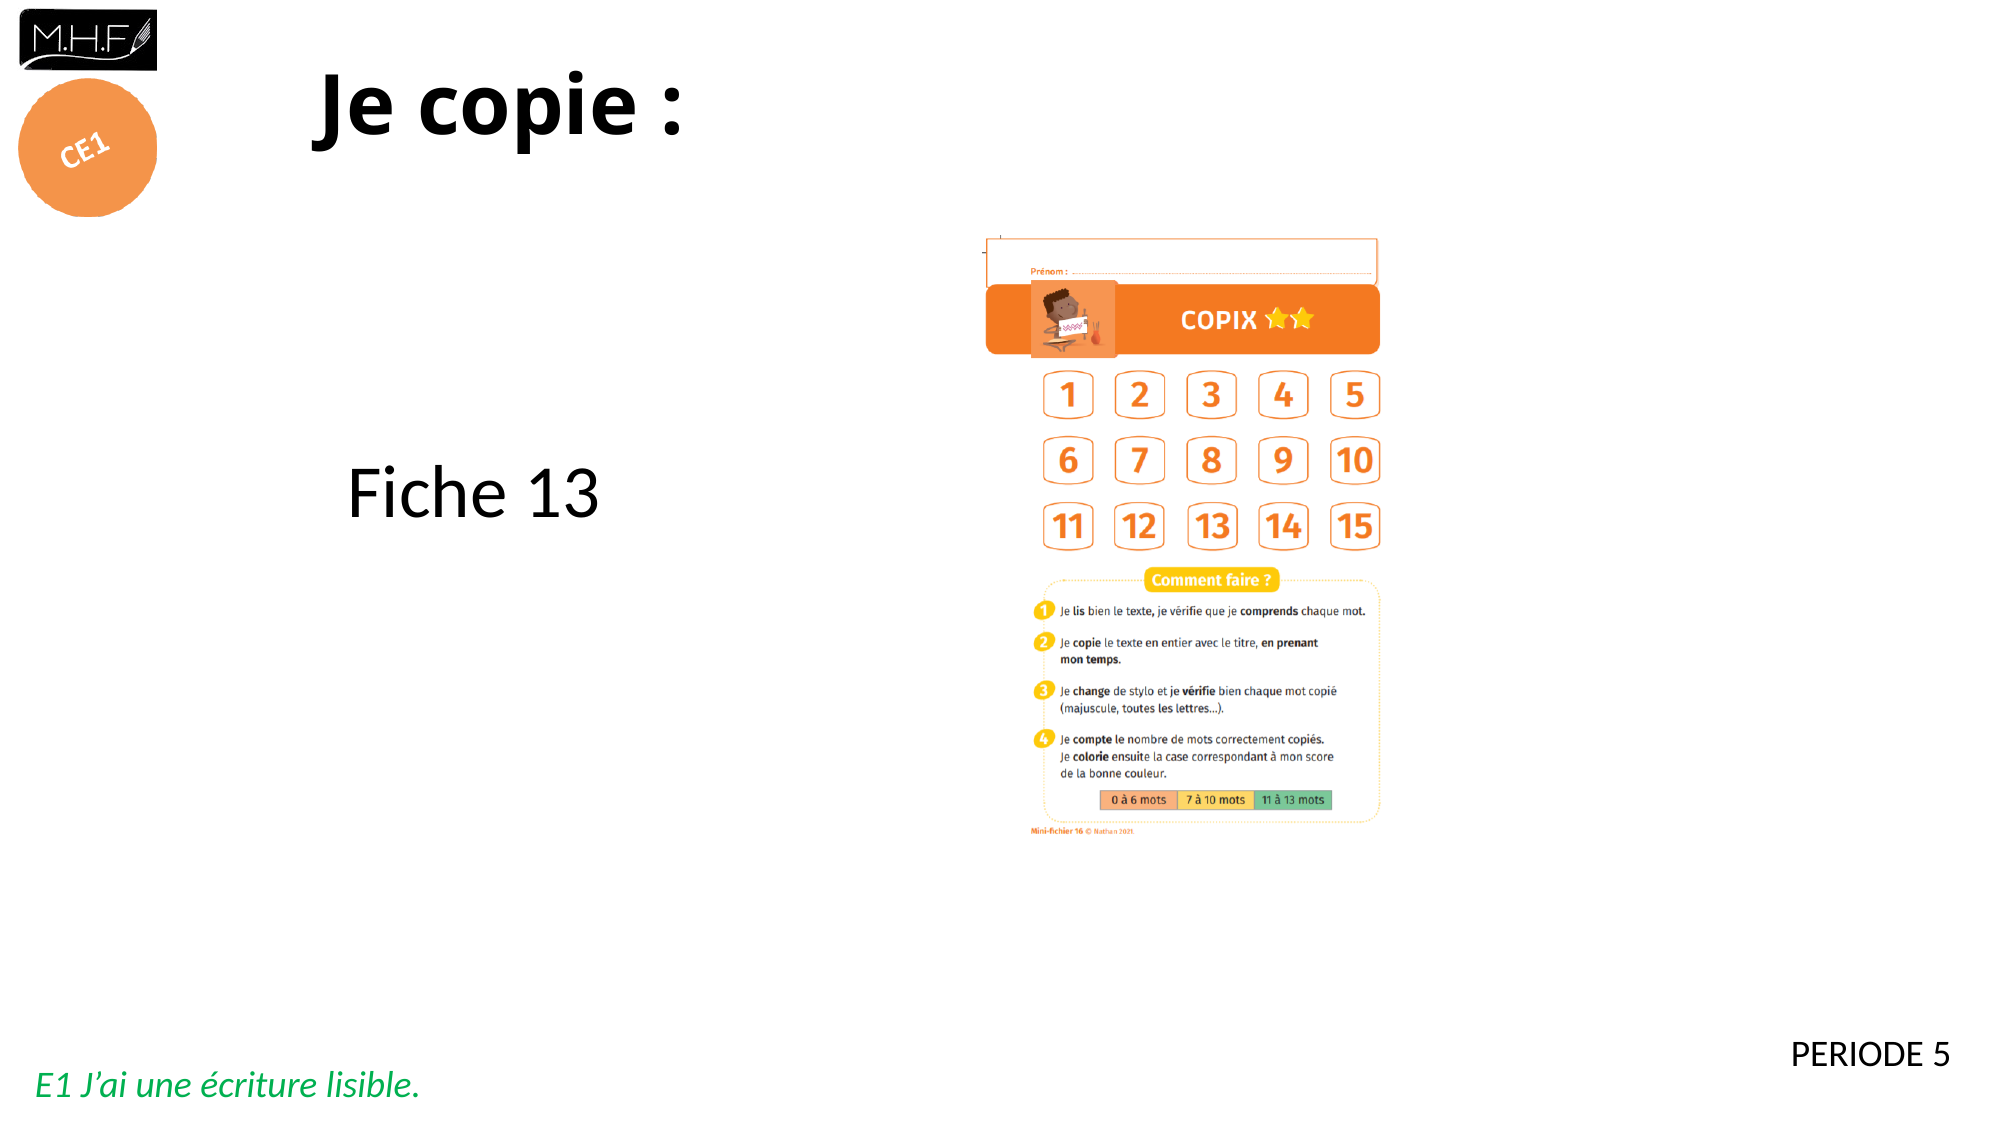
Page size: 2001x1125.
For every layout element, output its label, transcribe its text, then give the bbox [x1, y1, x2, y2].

picture [16, 7, 157, 74]
text_box PERIODE 5 [1362, 1021, 1967, 1082]
text_box Je copie : [303, 7, 1549, 208]
picture [982, 235, 1399, 843]
text_box E1 J’ai une écriture lisible. [19, 1052, 646, 1125]
picture [18, 78, 157, 218]
text_box Fiche 13 [332, 390, 959, 766]
